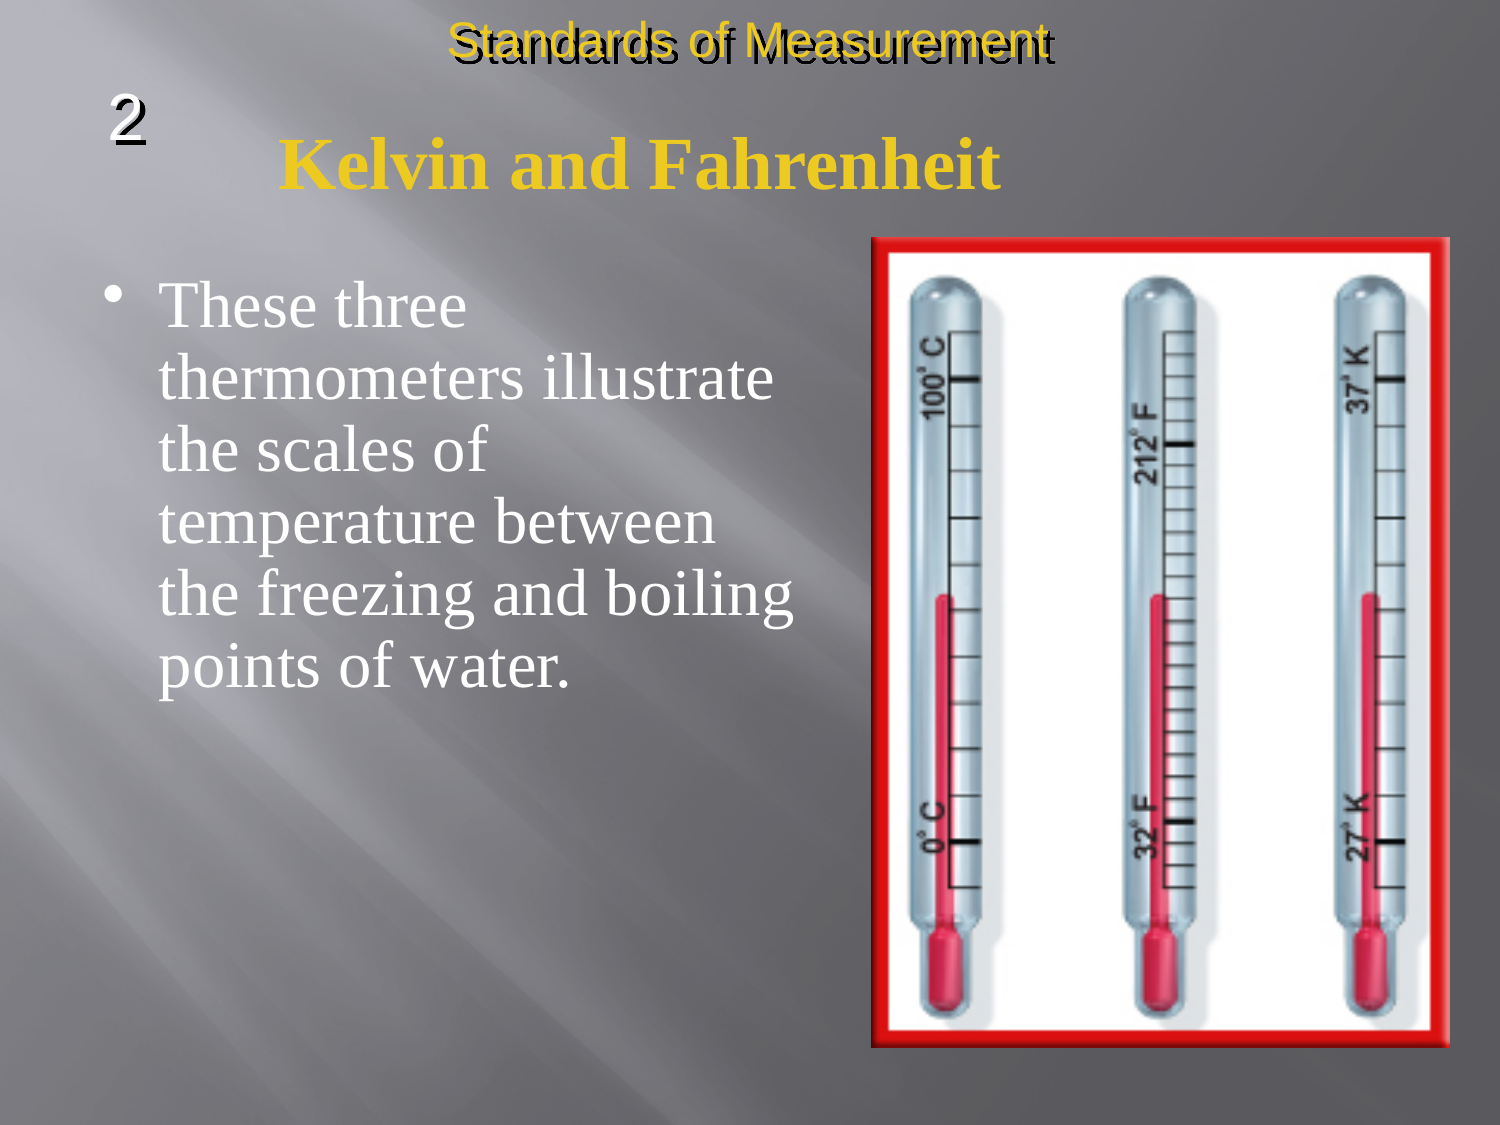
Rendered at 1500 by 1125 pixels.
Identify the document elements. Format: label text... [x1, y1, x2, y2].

text_box Kelvin and Fahrenheit [263, 117, 1036, 214]
picture [870, 237, 1451, 1049]
text_box Standards of Measurement [431, 0, 1065, 75]
text_box These three thermometers illustrate the scales of temperature between the freezing and boiling points of water. [87, 262, 813, 709]
text_box 2 [93, 66, 160, 162]
